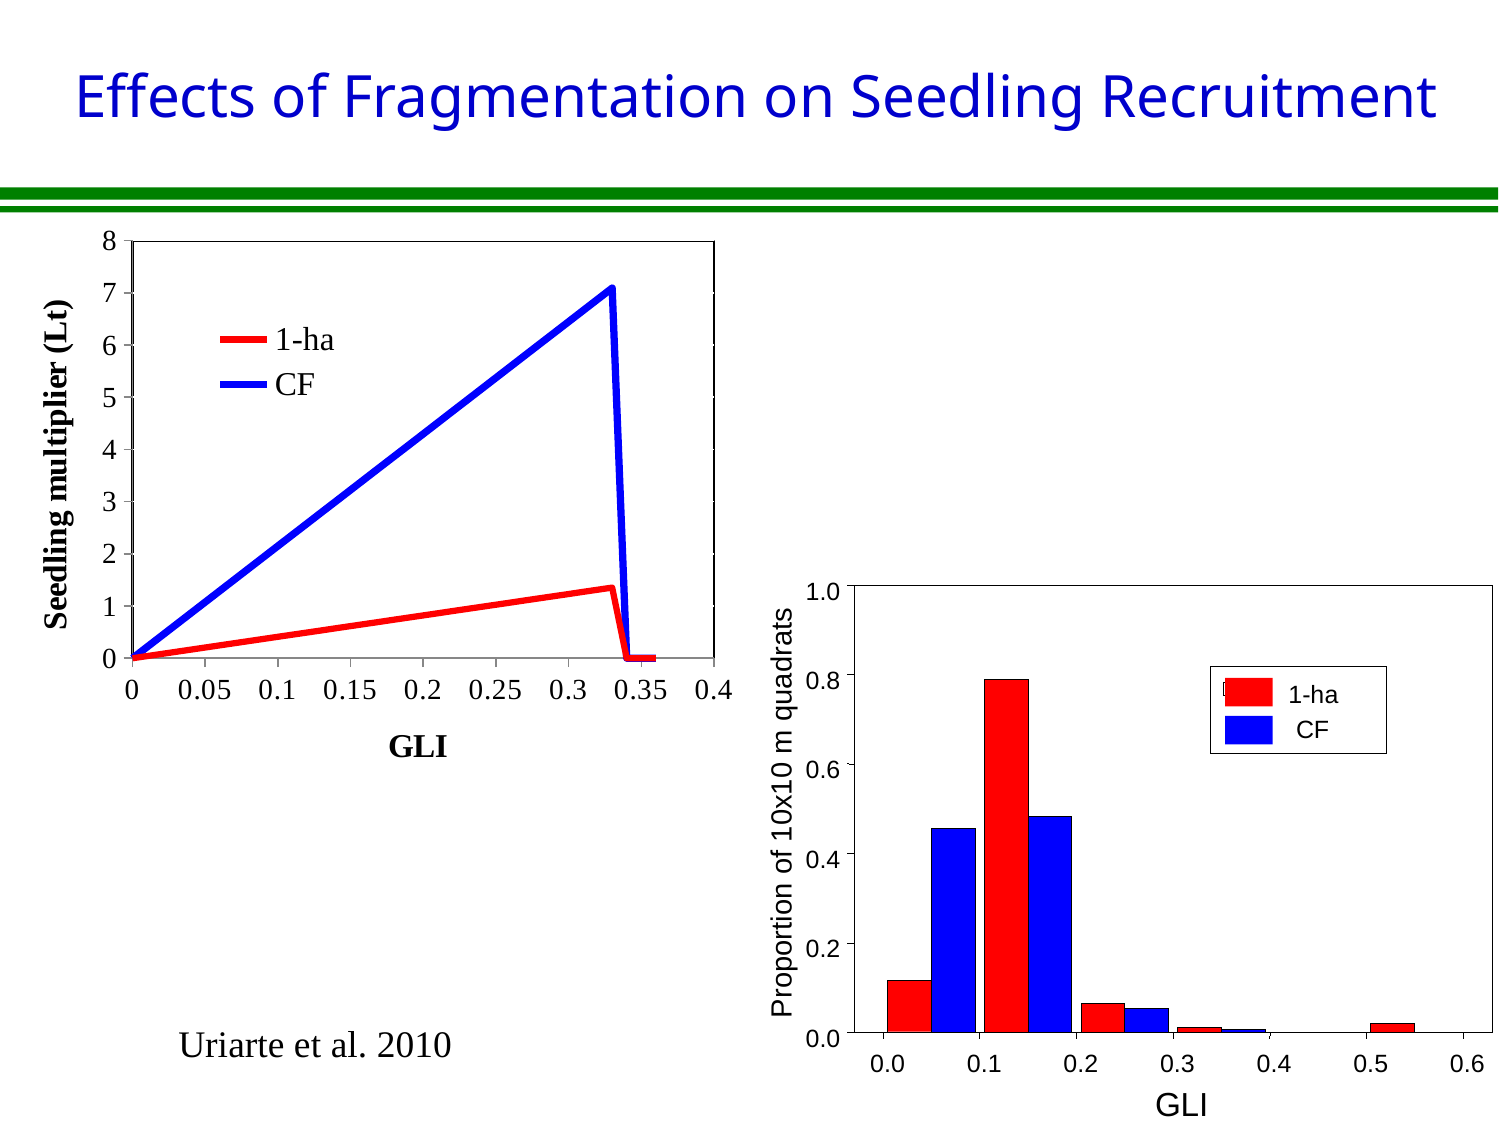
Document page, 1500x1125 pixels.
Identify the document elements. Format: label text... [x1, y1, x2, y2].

text_box Uriarte et al. 2010 [163, 1012, 468, 1073]
title Effects of Fragmentation on Seedling Recruitment [37, 0, 1476, 188]
chart [0, 212, 901, 801]
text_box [762, 574, 1493, 1122]
